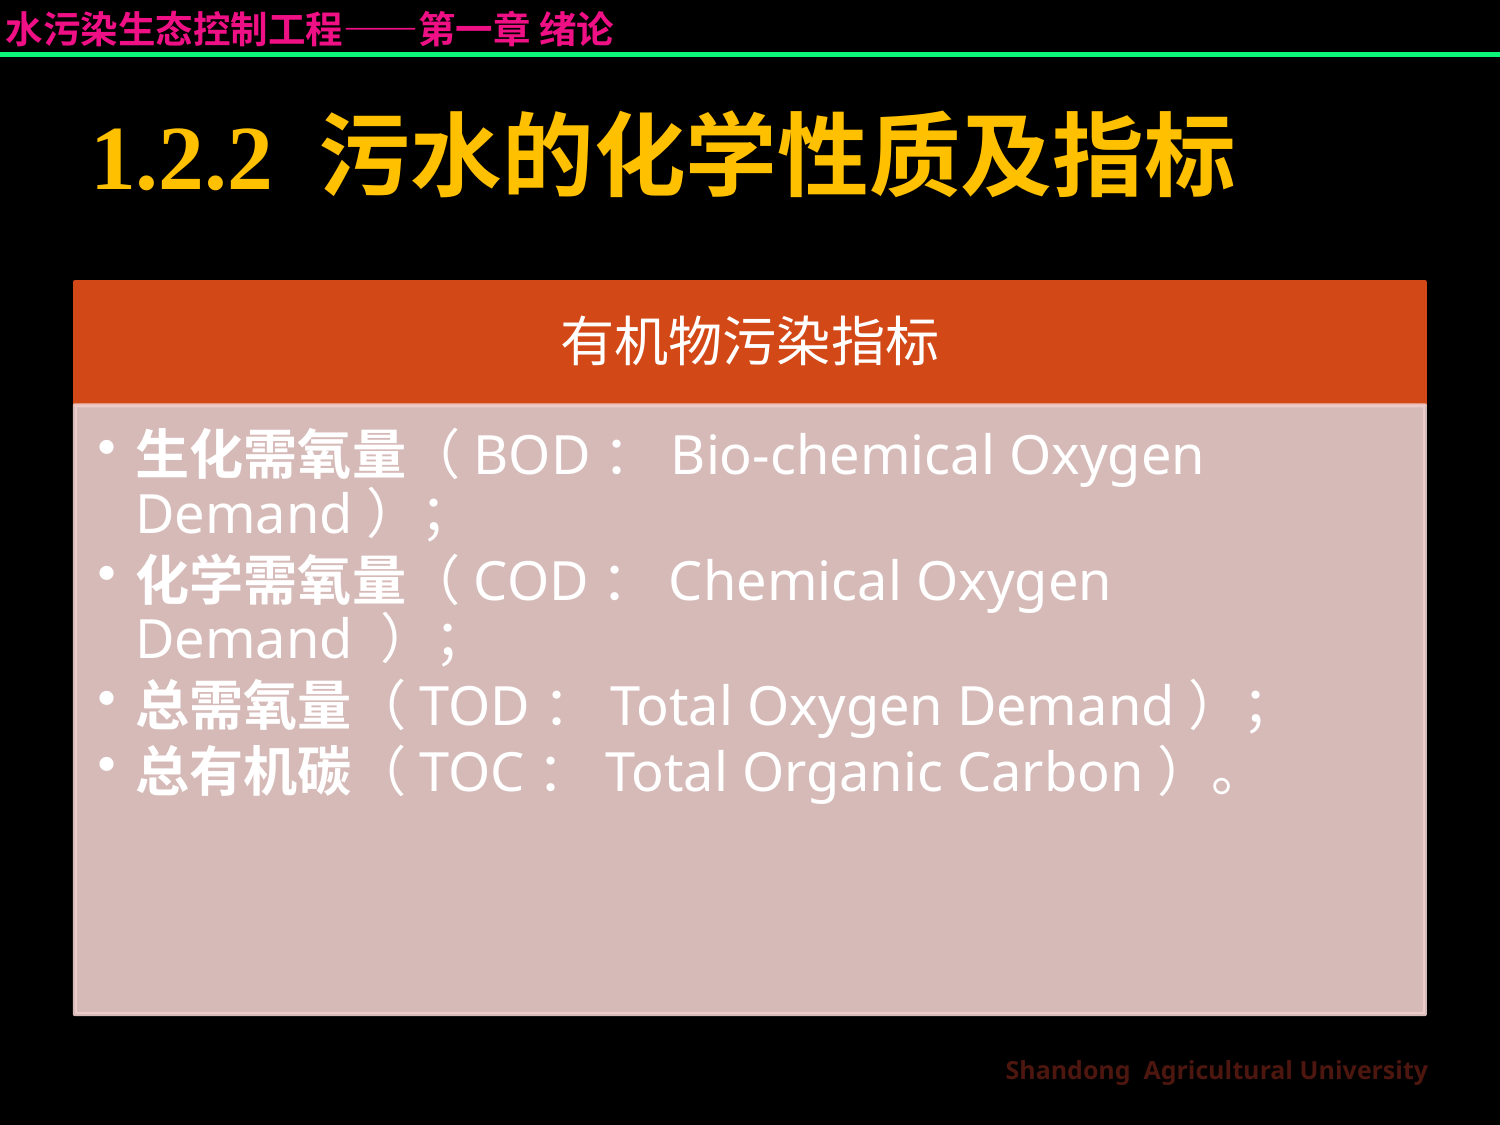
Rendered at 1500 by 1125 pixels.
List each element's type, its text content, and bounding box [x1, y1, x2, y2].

title 1.2.2 污水的化学性质及指标 [75, 59, 1425, 248]
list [74, 276, 1426, 1020]
